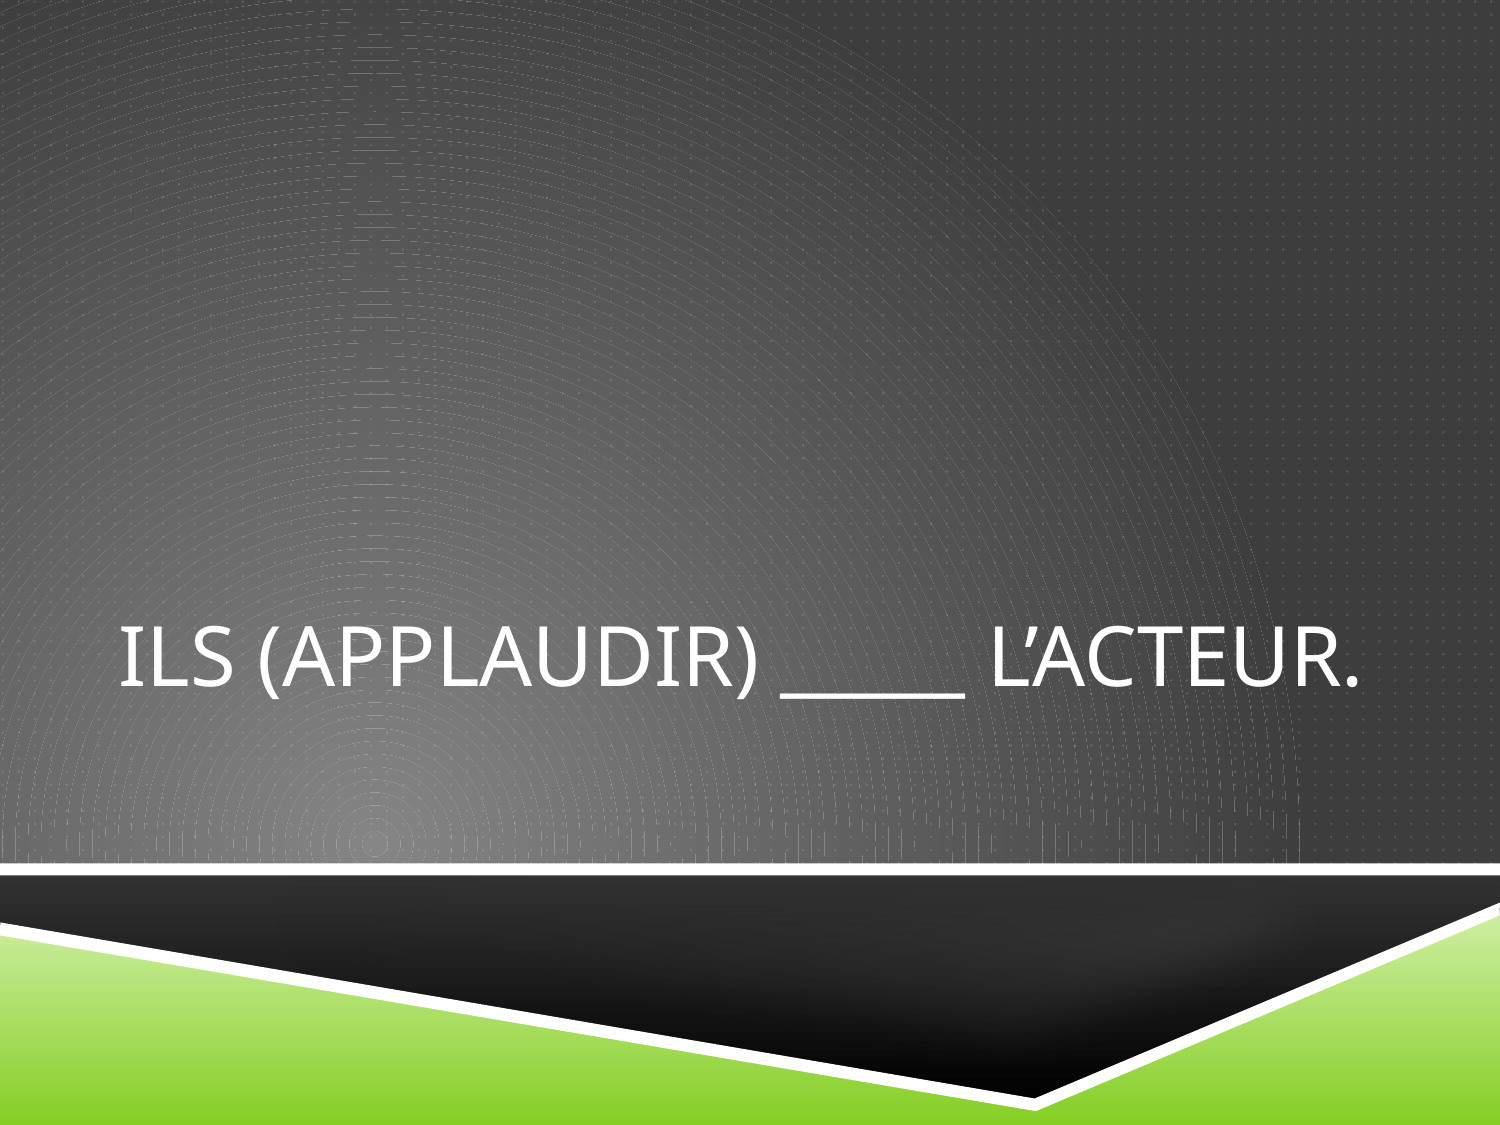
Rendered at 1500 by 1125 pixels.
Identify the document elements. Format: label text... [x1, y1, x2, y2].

title Ils (applaudir) _____ l’acteur. [118, 596, 1394, 820]
